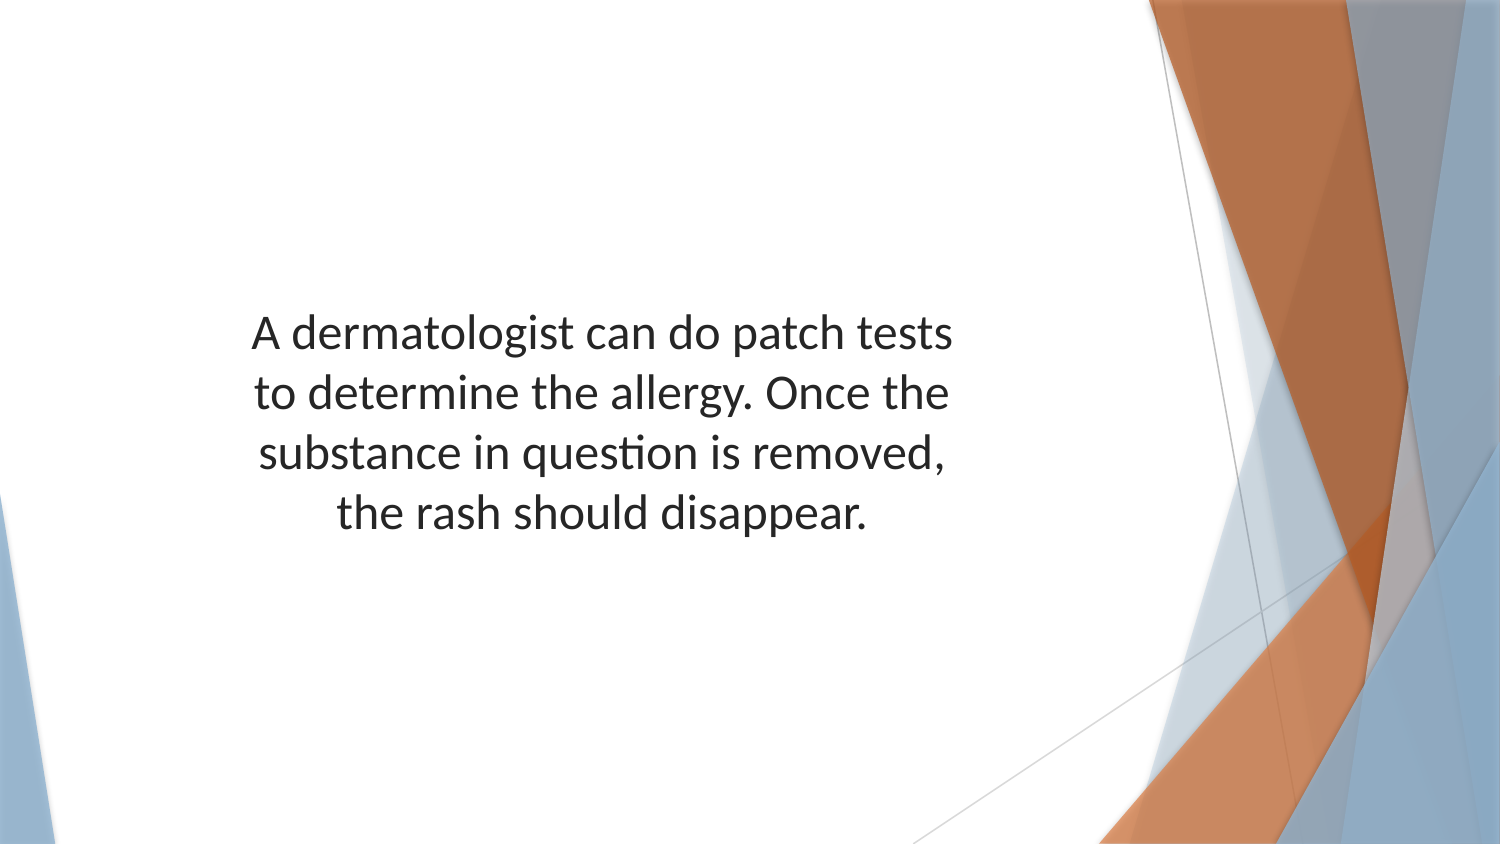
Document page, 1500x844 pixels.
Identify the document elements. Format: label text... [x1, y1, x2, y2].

list A dermatologist can do patch tests to determine the allergy. Once the substance in question is removed, the rash should disappear. [218, 291, 987, 729]
